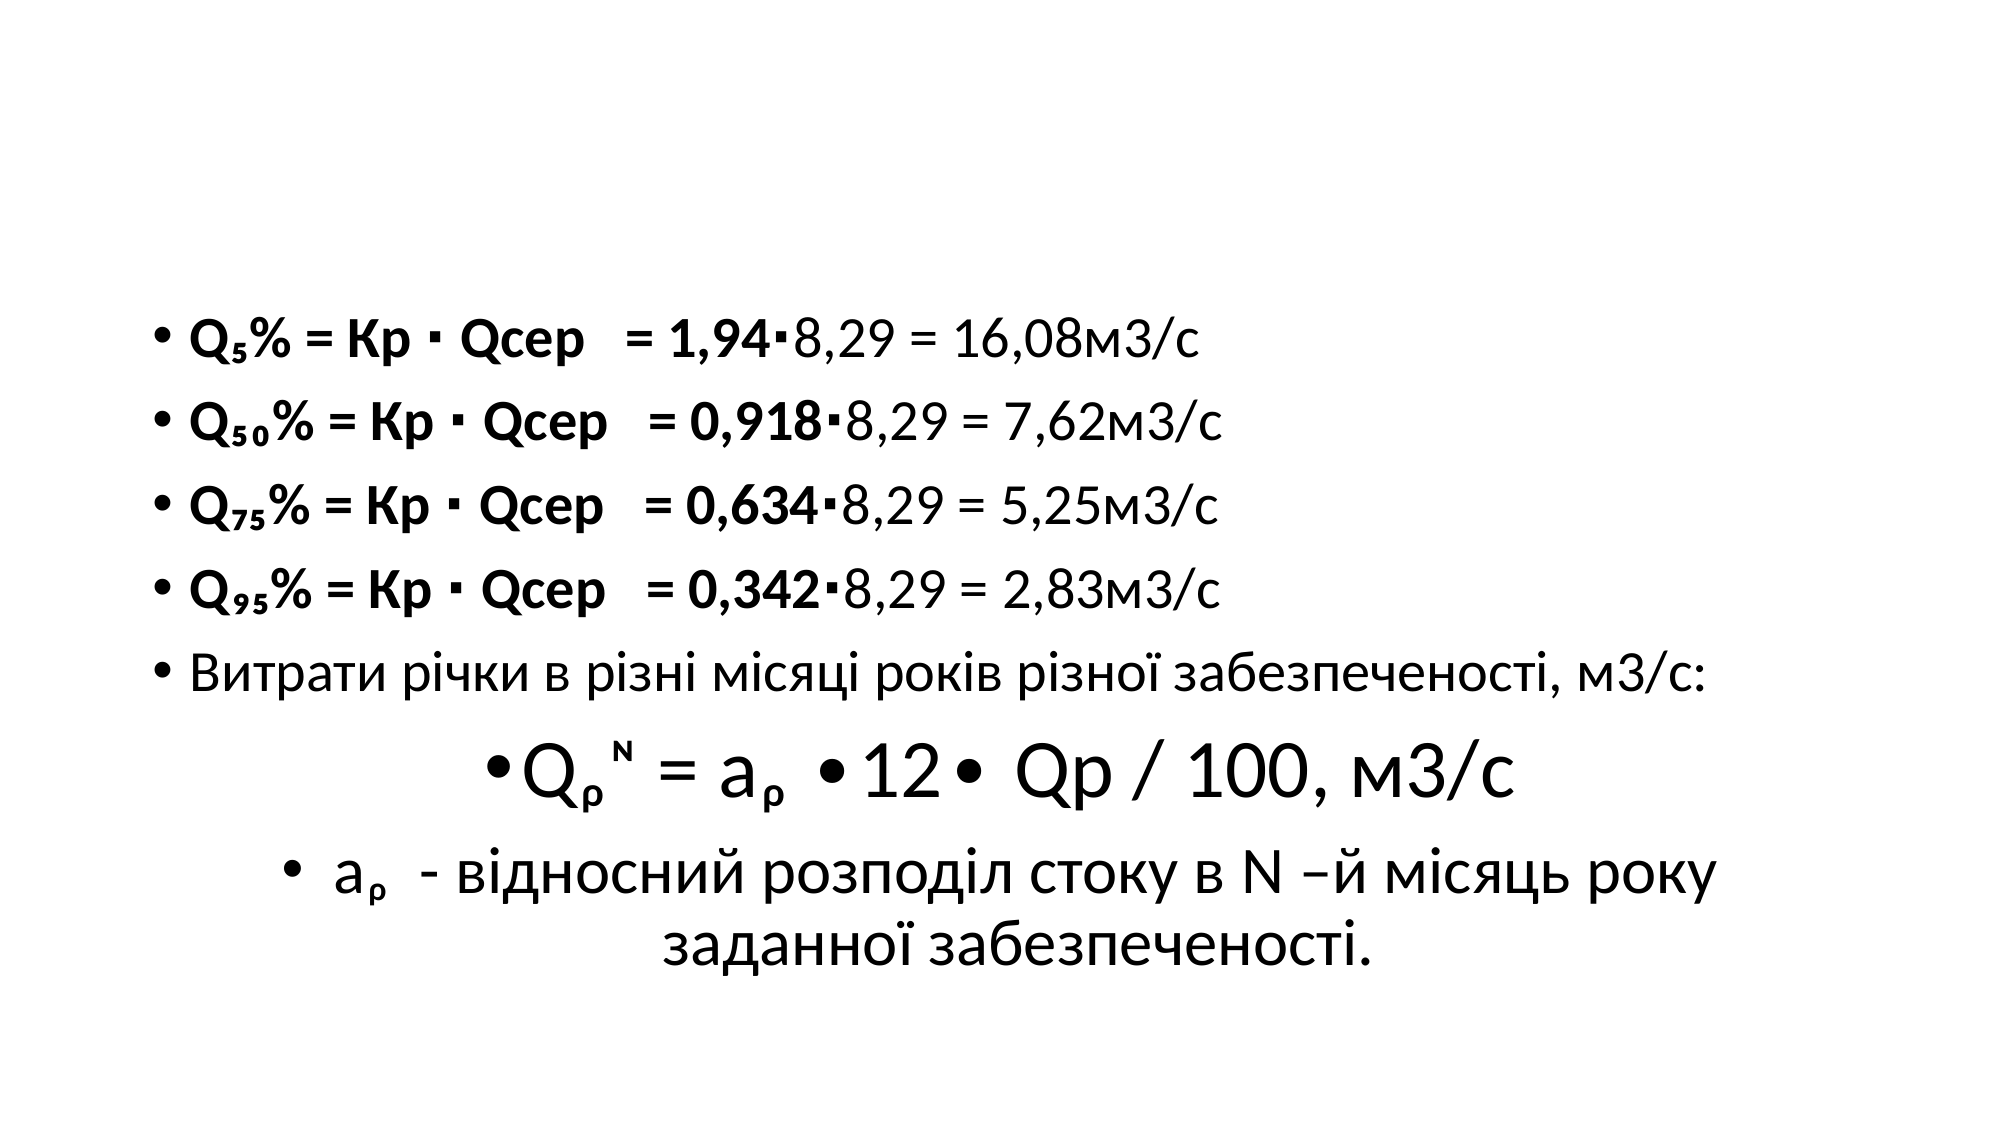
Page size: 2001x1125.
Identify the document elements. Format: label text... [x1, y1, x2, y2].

list Q₅% = Кр ∙ Qсер = 1,94∙8,29 = 16,08м3/с Q₅₀% = Кр ∙ Qсер = 0,918∙8,29 = 7,62м3/с Q₇₅% = Кр ∙ Qсер = 0,634∙8,29 = 5,25м3/с Q₉₅% = Кр ∙ Qсер = 0,342∙8,29 = 2,83м3/с Витрати річки в різні місяці років різної забезпеченості, м3/с: Qᵨᶰ = aᵨ ∙12∙ Qр / 100, м3/с aᵨ - відносний розподіл стоку в N –й місяць року заданної забезпеченості. [137, 299, 1863, 1014]
